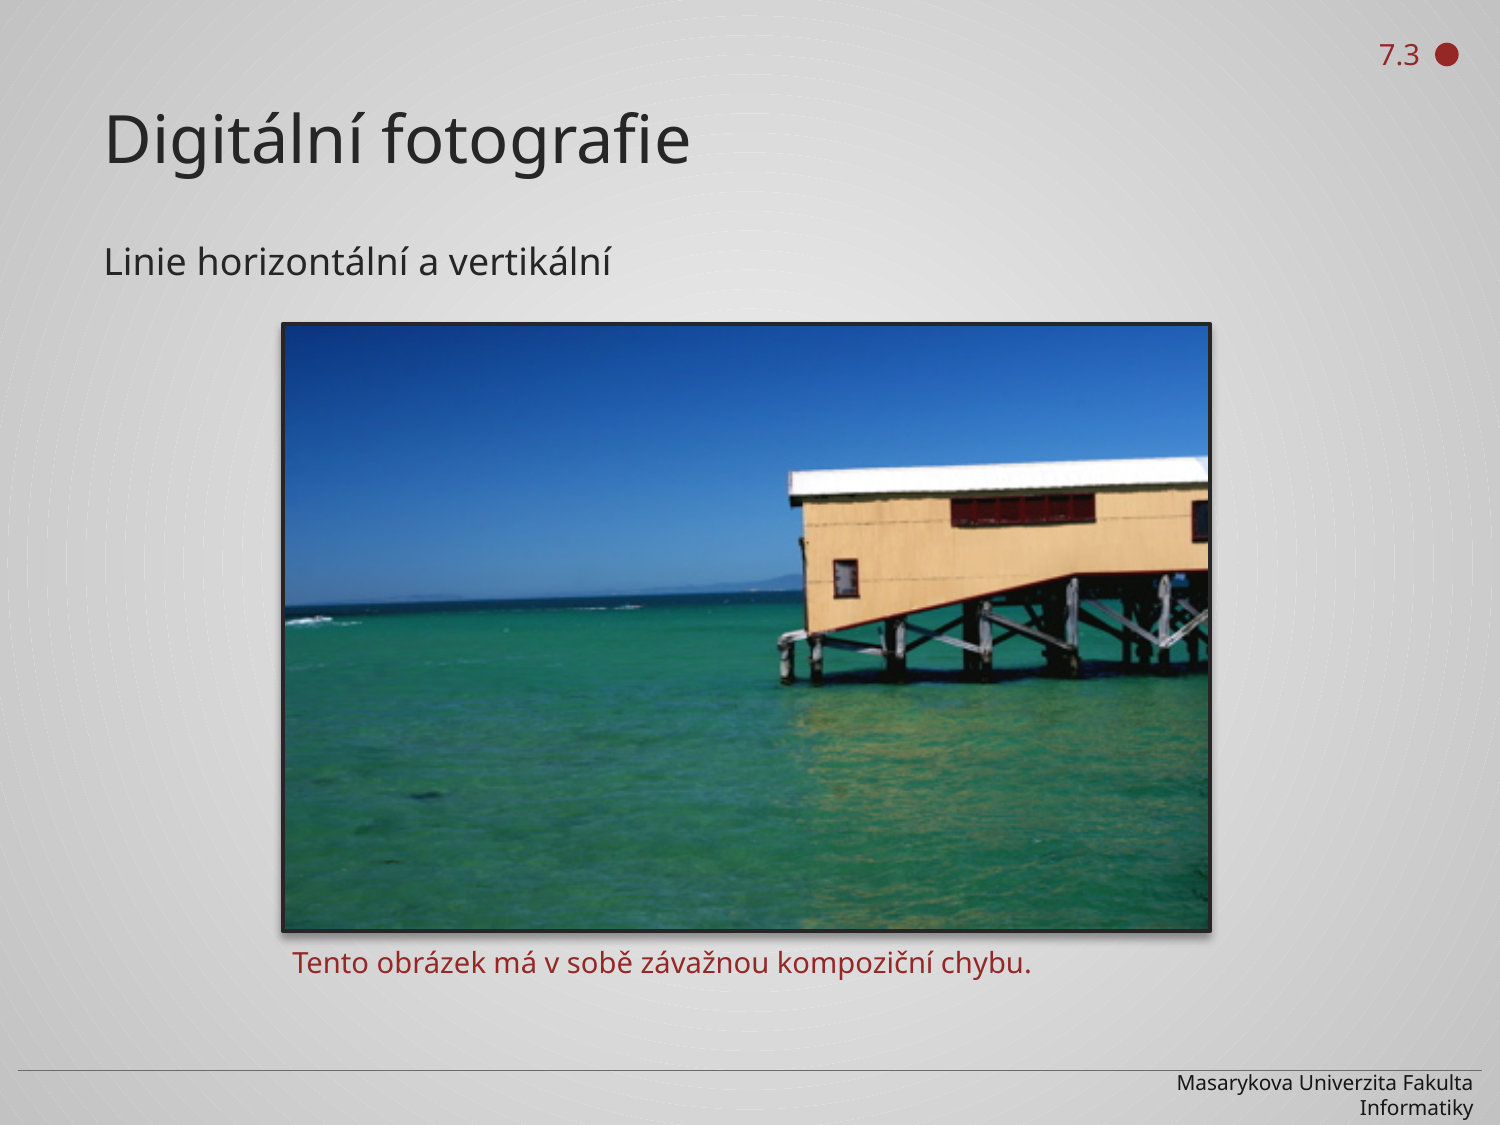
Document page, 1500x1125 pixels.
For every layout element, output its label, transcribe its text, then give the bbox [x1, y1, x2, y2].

text_box Digitální fotografie [88, 89, 1436, 230]
footer Masarykova Univerzita Fakulta Informatiky [1092, 1065, 1489, 1125]
text_box 7.3 [1364, 29, 1459, 79]
text_box Linie horizontální a vertikální [88, 230, 1436, 290]
text_box Tento obrázek má v sobě závažnou kompoziční chybu. [277, 937, 1500, 987]
picture [284, 325, 1209, 929]
